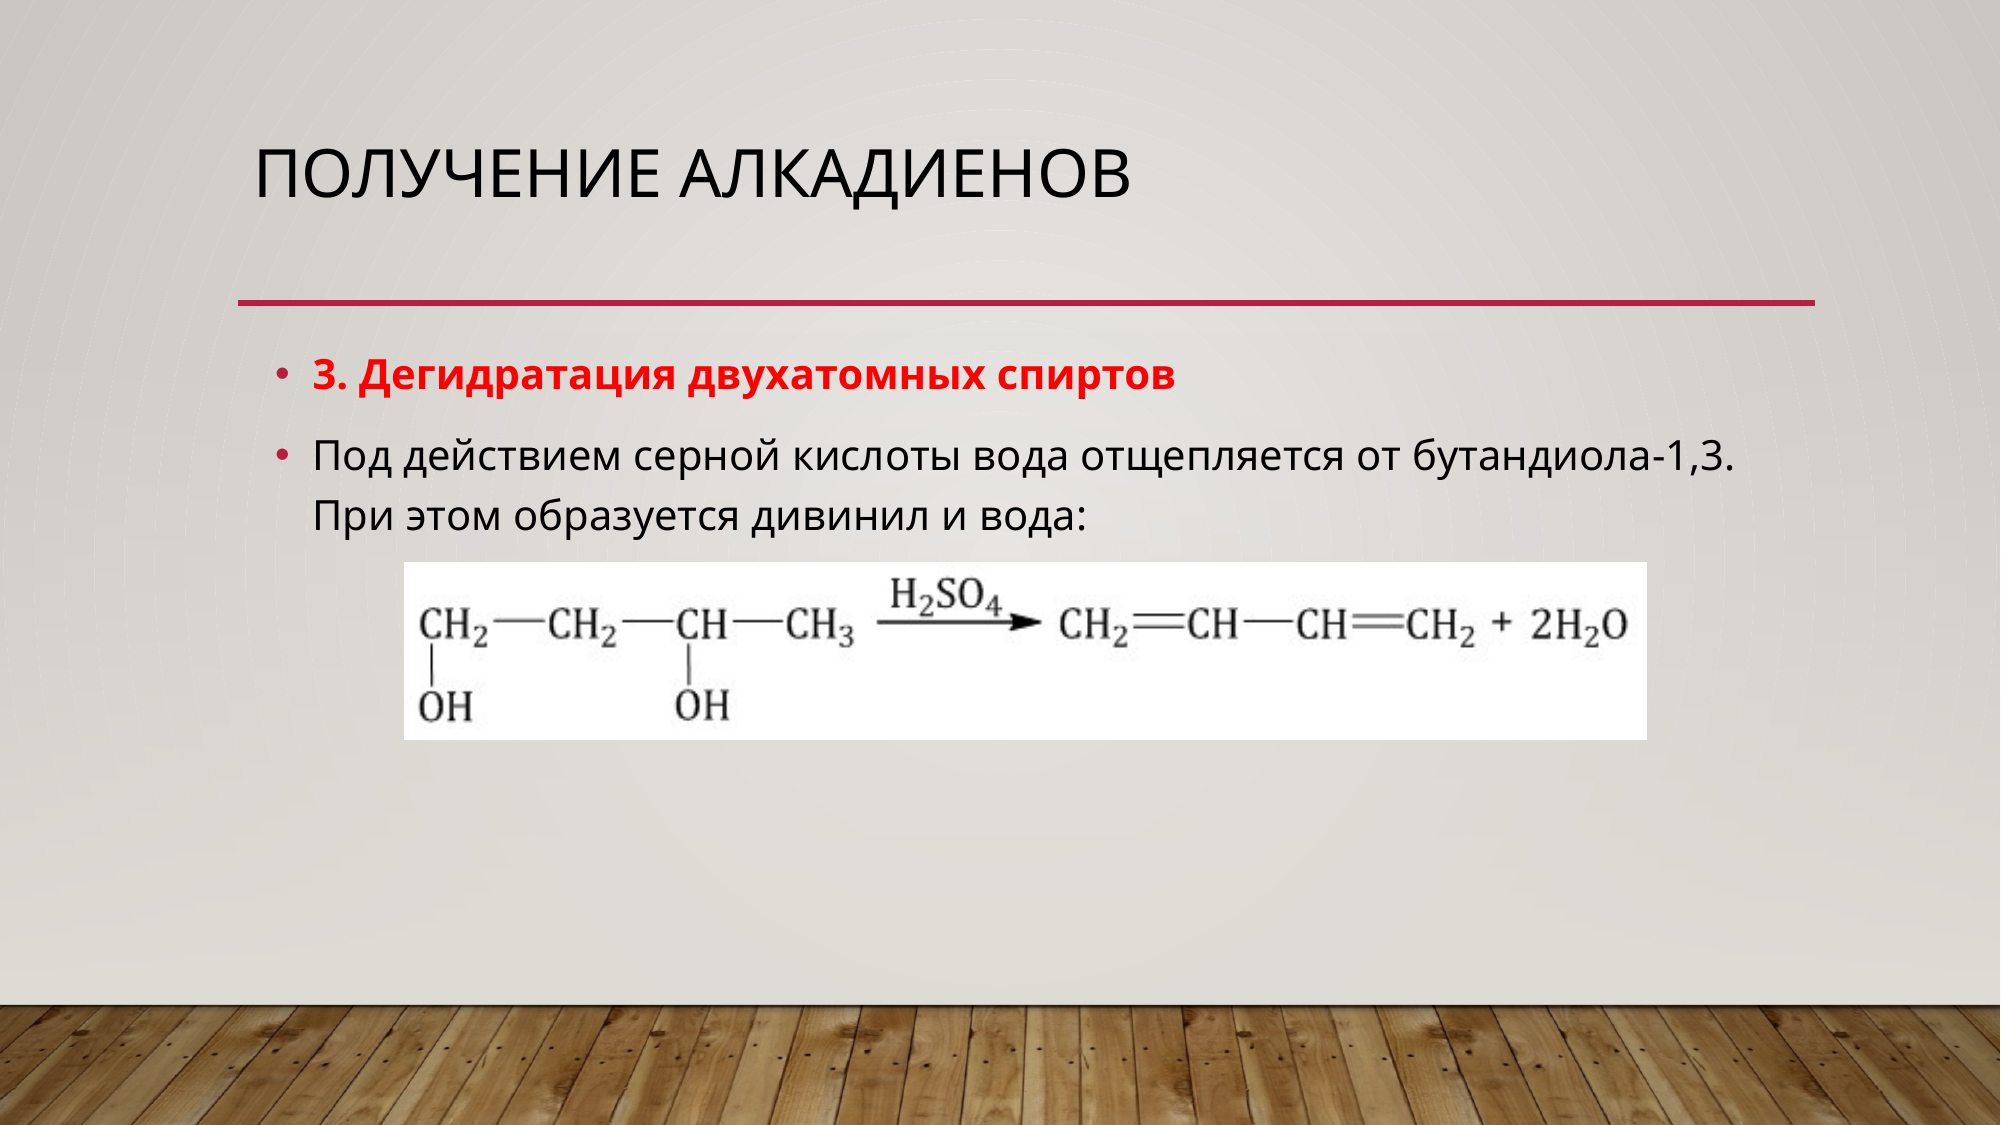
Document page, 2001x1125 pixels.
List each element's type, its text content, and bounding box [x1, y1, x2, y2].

picture [404, 562, 1647, 740]
picture [0, 1005, 2000, 1125]
list 3. Дегидратация двухатомных спиртов Под действием серной кислоты вода отщепляется от бутандиола-1,3. При этом образуется дивинил и вода: [260, 330, 1836, 897]
title Получение алкадиенов [238, 131, 1814, 305]
